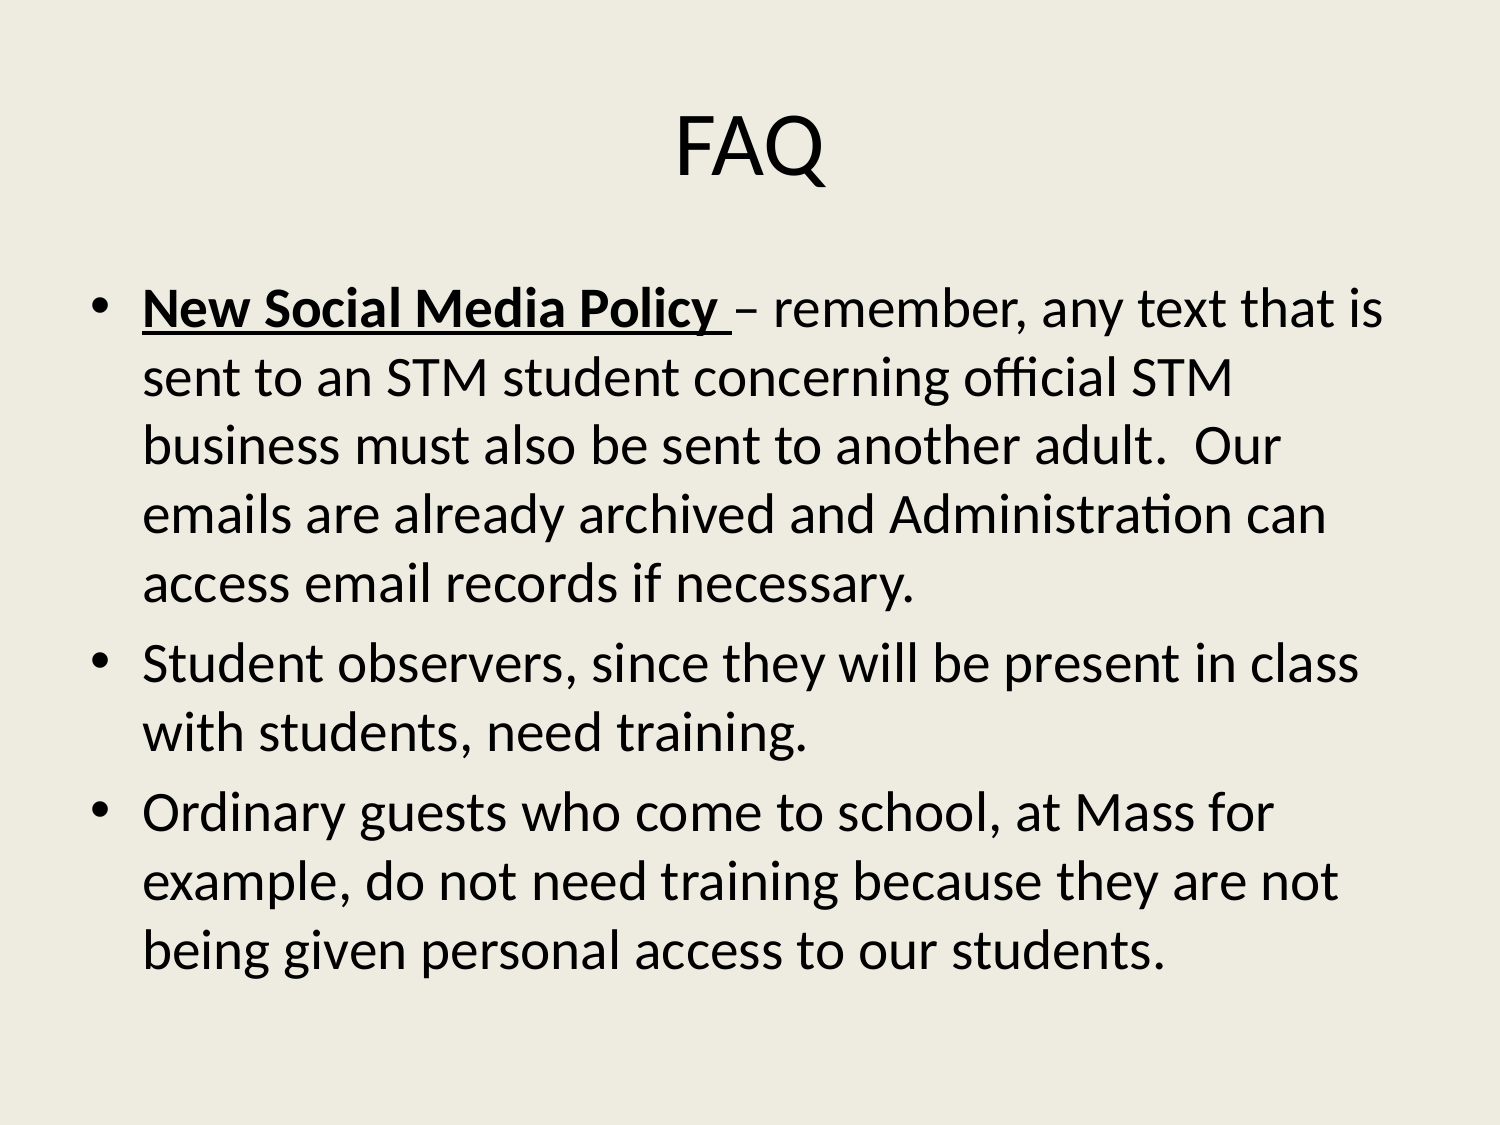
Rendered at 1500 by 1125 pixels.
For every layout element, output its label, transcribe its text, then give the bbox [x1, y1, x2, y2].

list New Social Media Policy – remember, any text that is sent to an STM student concerning official STM business must also be sent to another adult. Our emails are already archived and Administration can access email records if necessary. Student observers, since they will be present in class with students, need training. Ordinary guests who come to school, at Mass for example, do not need training because they are not being given personal access to our students. [75, 262, 1425, 1005]
title FAQ [75, 45, 1425, 233]
